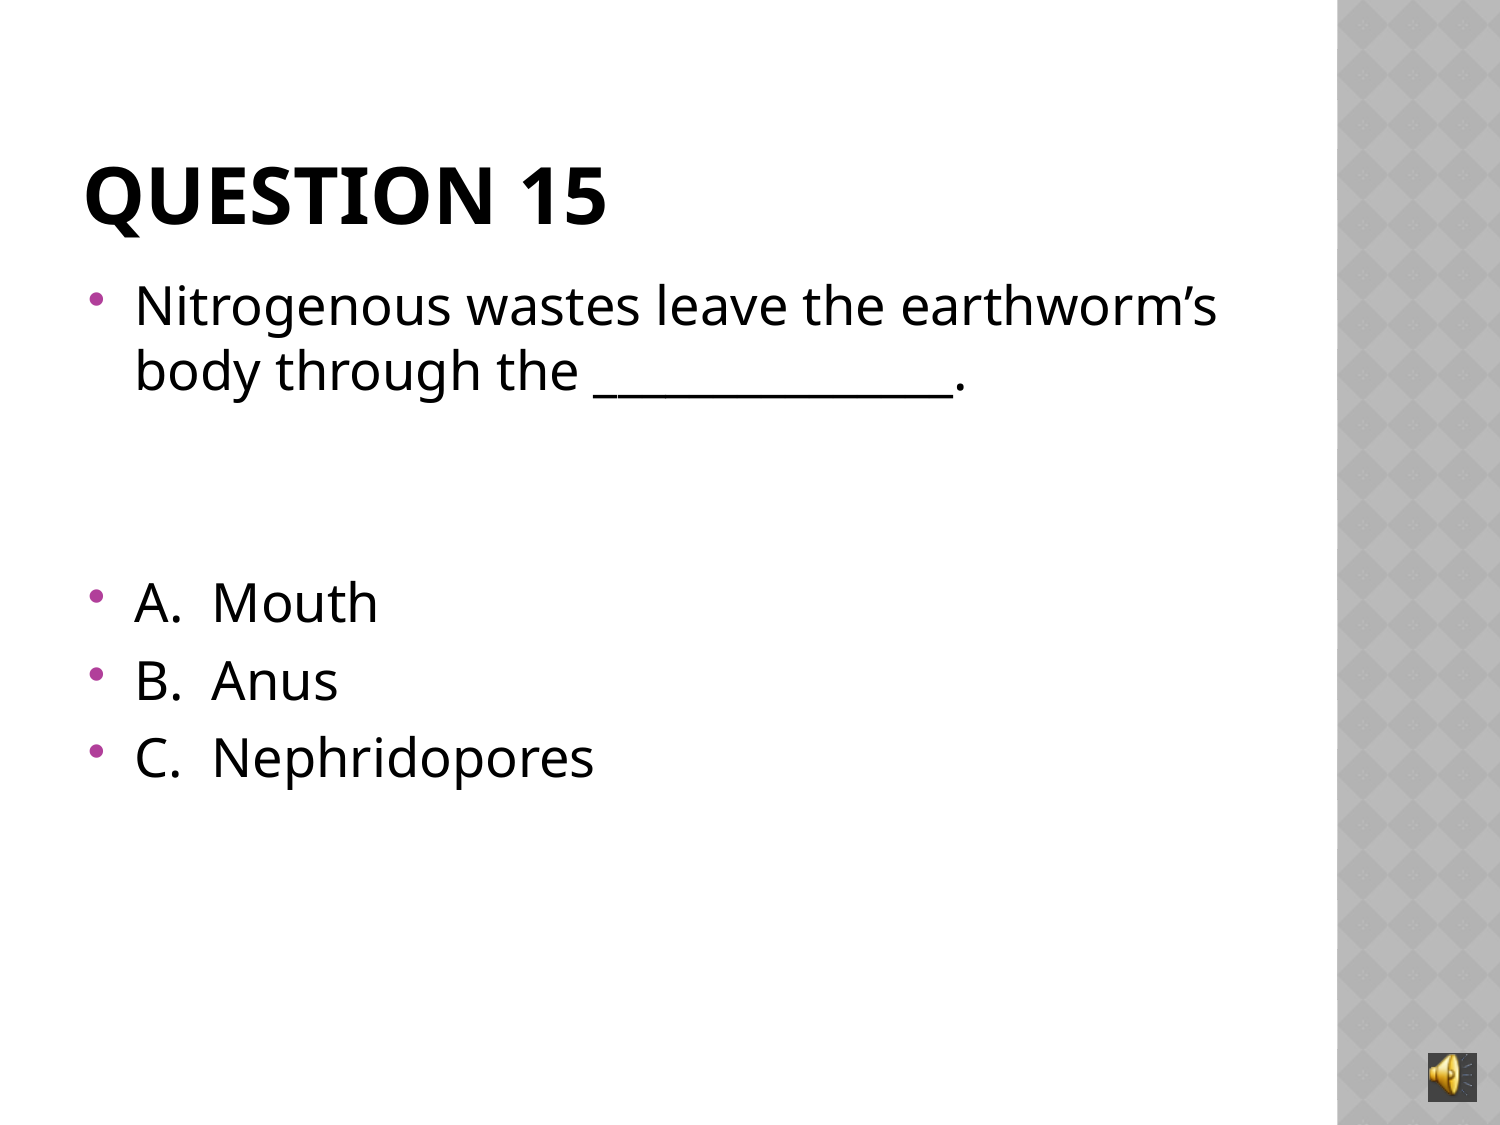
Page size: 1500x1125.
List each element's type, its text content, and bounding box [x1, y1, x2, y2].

picture [1427, 1052, 1479, 1104]
title Question 15 [75, 52, 1263, 240]
list Nitrogenous wastes leave the earthworm’s body through the _______________. A. Mouth B. Anus C. Nephridopores [75, 264, 1263, 1059]
